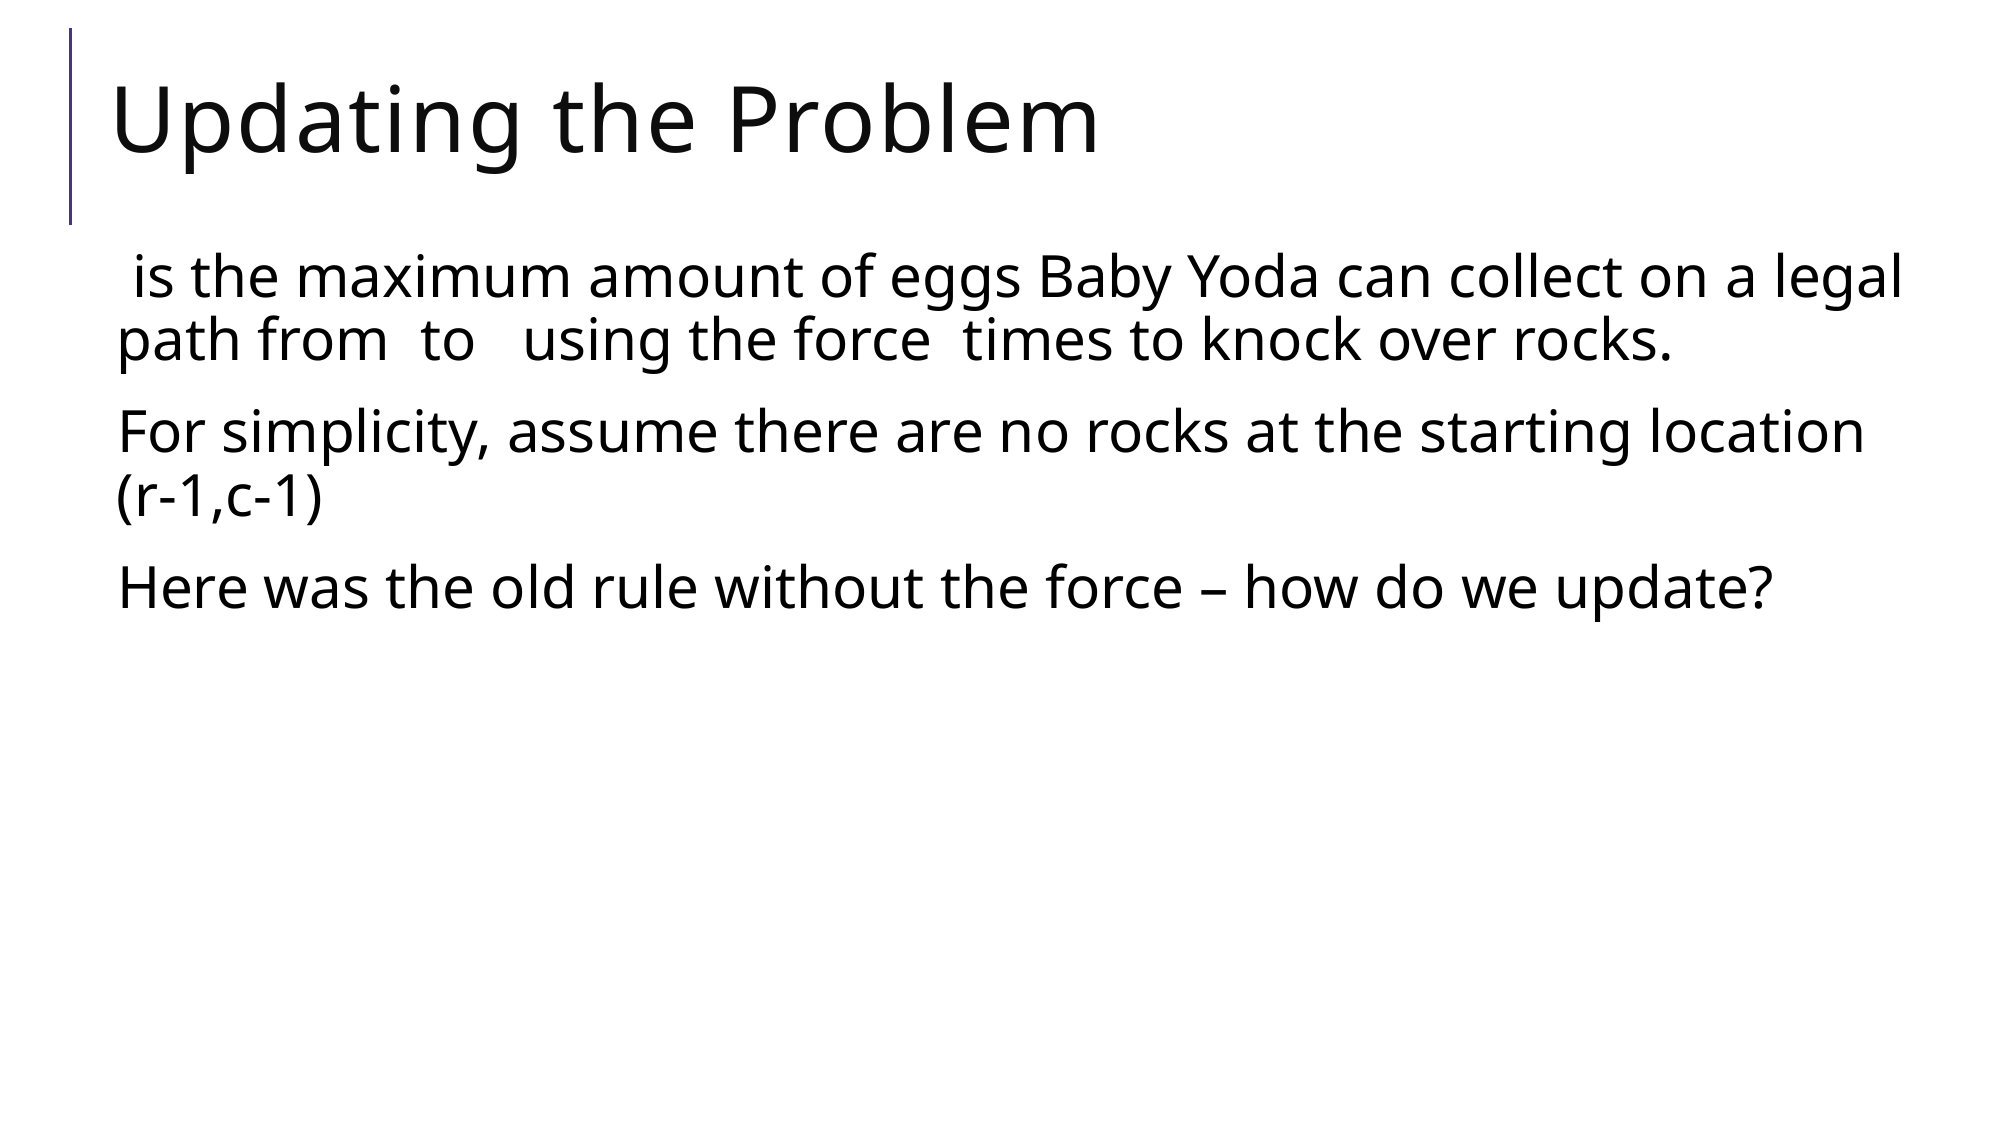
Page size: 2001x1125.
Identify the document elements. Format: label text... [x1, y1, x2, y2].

title Updating the Problem [94, 43, 1930, 210]
